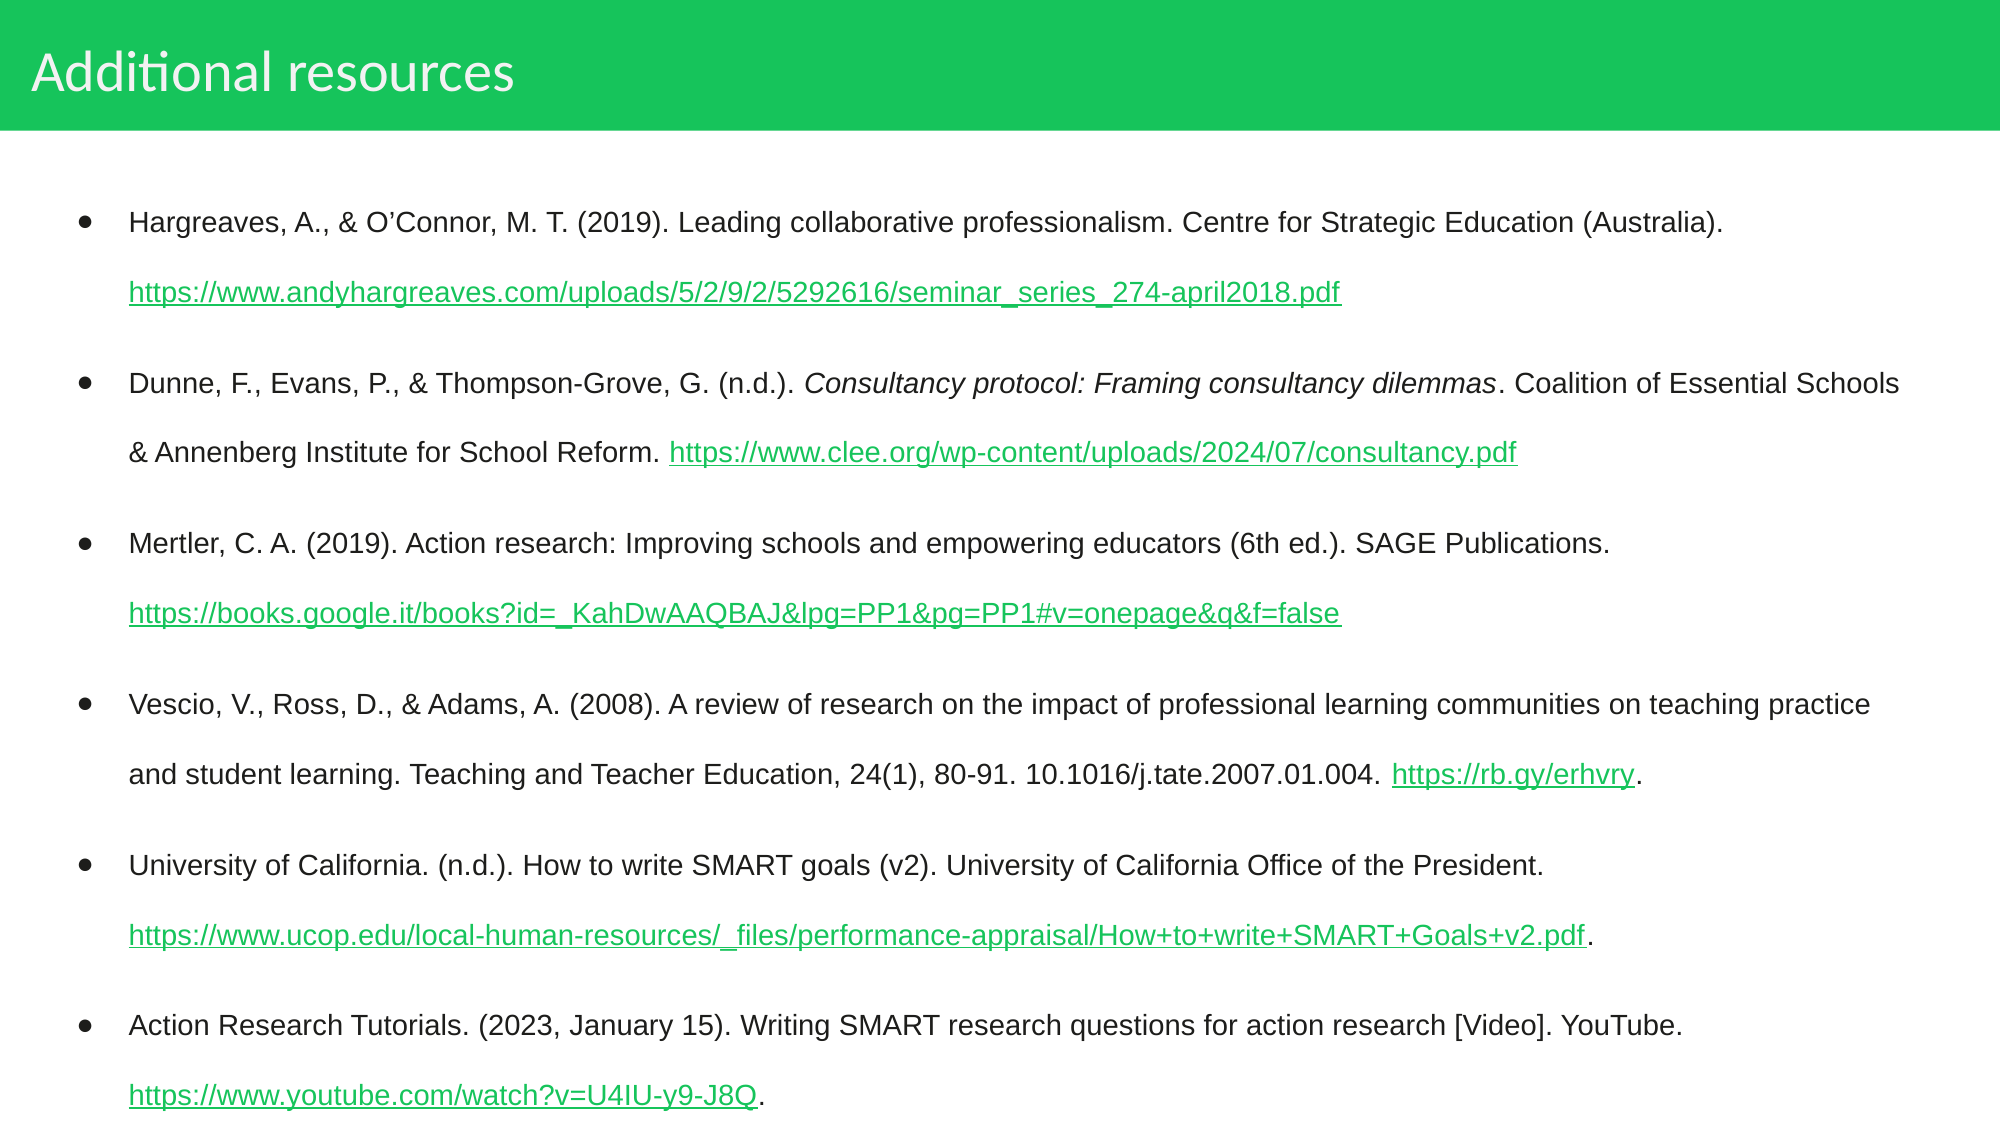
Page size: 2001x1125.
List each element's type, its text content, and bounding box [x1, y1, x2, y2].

title Additional resources [16, 13, 1976, 131]
list Hargreaves, A., & O’Connor, M. T. (2019). Leading collaborative professionalism. Centre for Strategic Education (Australia). https://www.andyhargreaves.com/uploads/5/2/9/2/5292616/seminar_series_274-april2018.pdf Dunne, F., Evans, P., & Thompson-Grove, G. (n.d.). Consultancy protocol: Framing consultancy dilemmas. Coalition of Essential Schools & Annenberg Institute for School Reform. https://www.clee.org/wp-content/uploads/2024/07/consultancy.pdf Mertler, C. A. (2019). Action research: Improving schools and empowering educators (6th ed.). SAGE Publications. https://books.google.it/books?id=_KahDwAAQBAJ&lpg=PP1&pg=PP1#v=onepage&q&f=false Vescio, V., Ross, D., & Adams, A. (2008). A review of research on the impact of professional learning communities on teaching practice and student learning. Teaching and Teacher Education, 24(1), 80-91. 10.1016/j.tate.2007.01.004. https://rb.gy/erhvry. University of California. (n.d.). How to write SMART goals (v2). University of California Office of the President. https://www.ucop.edu/local-human-resources/_files/performance-appraisal/How+to+write+SMART+Goals+v2.pdf. Action Research Tutorials. (2023, January 15). Writing SMART research questions for action research [Video]. YouTube. https://www.youtube.com/watch?v=U4IU-y9-J8Q. [38, 160, 1931, 1029]
